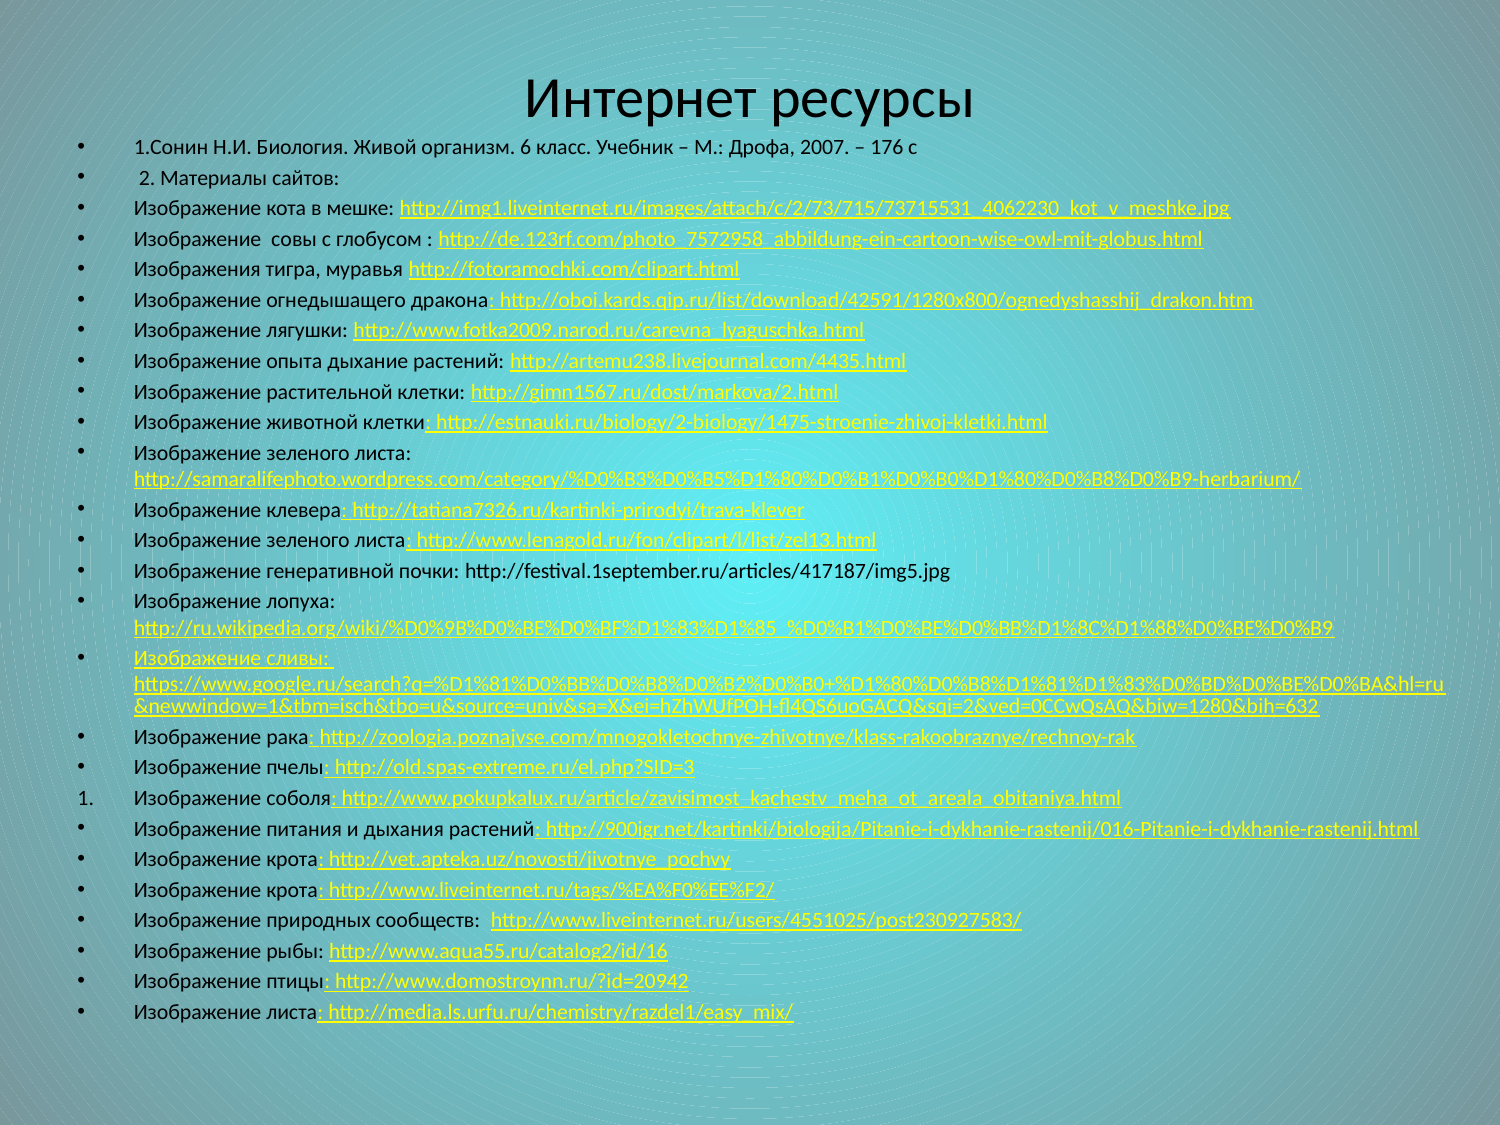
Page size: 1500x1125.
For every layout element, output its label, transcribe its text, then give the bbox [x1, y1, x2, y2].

title Интернет ресурсы [75, 0, 1425, 125]
list 1.Сонин Н.И. Биология. Живой организм. 6 класс. Учебник – М.: Дрофа, 2007. – 176 с 2. Материалы сайтов: Изображение кота в мешке: http://img1.liveinternet.ru/images/attach/c/2/73/715/73715531_4062230_kot_v_meshke.jpg Изображение совы с глобусом : http://de.123rf.com/photo_7572958_abbildung-ein-cartoon-wise-owl-mit-globus.html Изображения тигра, муравья http://fotoramochki.com/clipart.html Изображение огнедышащего дракона: http://oboi.kards.qip.ru/list/download/42591/1280x800/ognedyshasshij_drakon.htm Изображение лягушки: http://www.fotka2009.narod.ru/carevna_lyaguschka.html Изображение опыта дыхание растений: http://artemu238.livejournal.com/4435.html Изображение растительной клетки: http://gimn1567.ru/dost/markova/2.html Изображение животной клетки: http://estnauki.ru/biology/2-biology/1475-stroenie-zhivoj-kletki.html Изображение зеленого листа: http://samaralifephoto.wordpress.com/category/%D0%B3%D0%B5%D1%80%D0%B1%D0%B0%D1%80%D0%B8%D0%B9-herbarium/ Изображение клевера: http://tatiana7326.ru/kartinki-prirodyi/trava-klever Изображение зеленого листа: http://www.lenagold.ru/fon/clipart/l/list/zel13.html Изображение генеративной почки: http://festival.1september.ru/articles/417187/img5.jpg Изображение лопуха: http://ru.wikipedia.org/wiki/%D0%9B%D0%BE%D0%BF%D1%83%D1%85_%D0%B1%D0%BE%D0%BB%D1%8C%D1%88%D0%BE%D0%B9 Изображение сливы: https://www.google.ru/search?q=%D1%81%D0%BB%D0%B8%D0%B2%D0%B0+%D1%80%D0%B8%D1%81%D1%83%D0%BD%D0%BE%D0%BA&hl=ru&newwindow=1&tbm=isch&tbo=u&source=univ&sa=X&ei=hZhWUfPOH-fl4QS6uoGACQ&sqi=2&ved=0CCwQsAQ&biw=1280&bih=632 Изображение рака: http://zoologia.poznajvse.com/mnogokletochnye-zhivotnye/klass-rakoobraznye/rechnoy-rak Изображение пчелы: http://old.spas-extreme.ru/el.php?SID=3 Изображение соболя: http://www.pokupkalux.ru/article/zavisimost_kachestv_meha_ot_areala_obitaniya.html Изображение питания и дыхания растений: http://900igr.net/kartinki/biologija/Pitanie-i-dykhanie-rastenij/016-Pitanie-i-dykhanie-rastenij.html Изображение крота: http://vet.apteka.uz/novosti/jivotnye_pochvy Изображение крота: http://www.liveinternet.ru/tags/%EA%F0%EE%F2/ Изображение природных сообществ: http://www.liveinternet.ru/users/4551025/post230927583/ Изображение рыбы: http://www.aqua55.ru/catalog2/id/16 Изображение птицы: http://www.domostroynn.ru/?id=20942 Изображение листа: http://media.ls.urfu.ru/chemistry/razdel1/easy_mix/ [62, 125, 1463, 1050]
